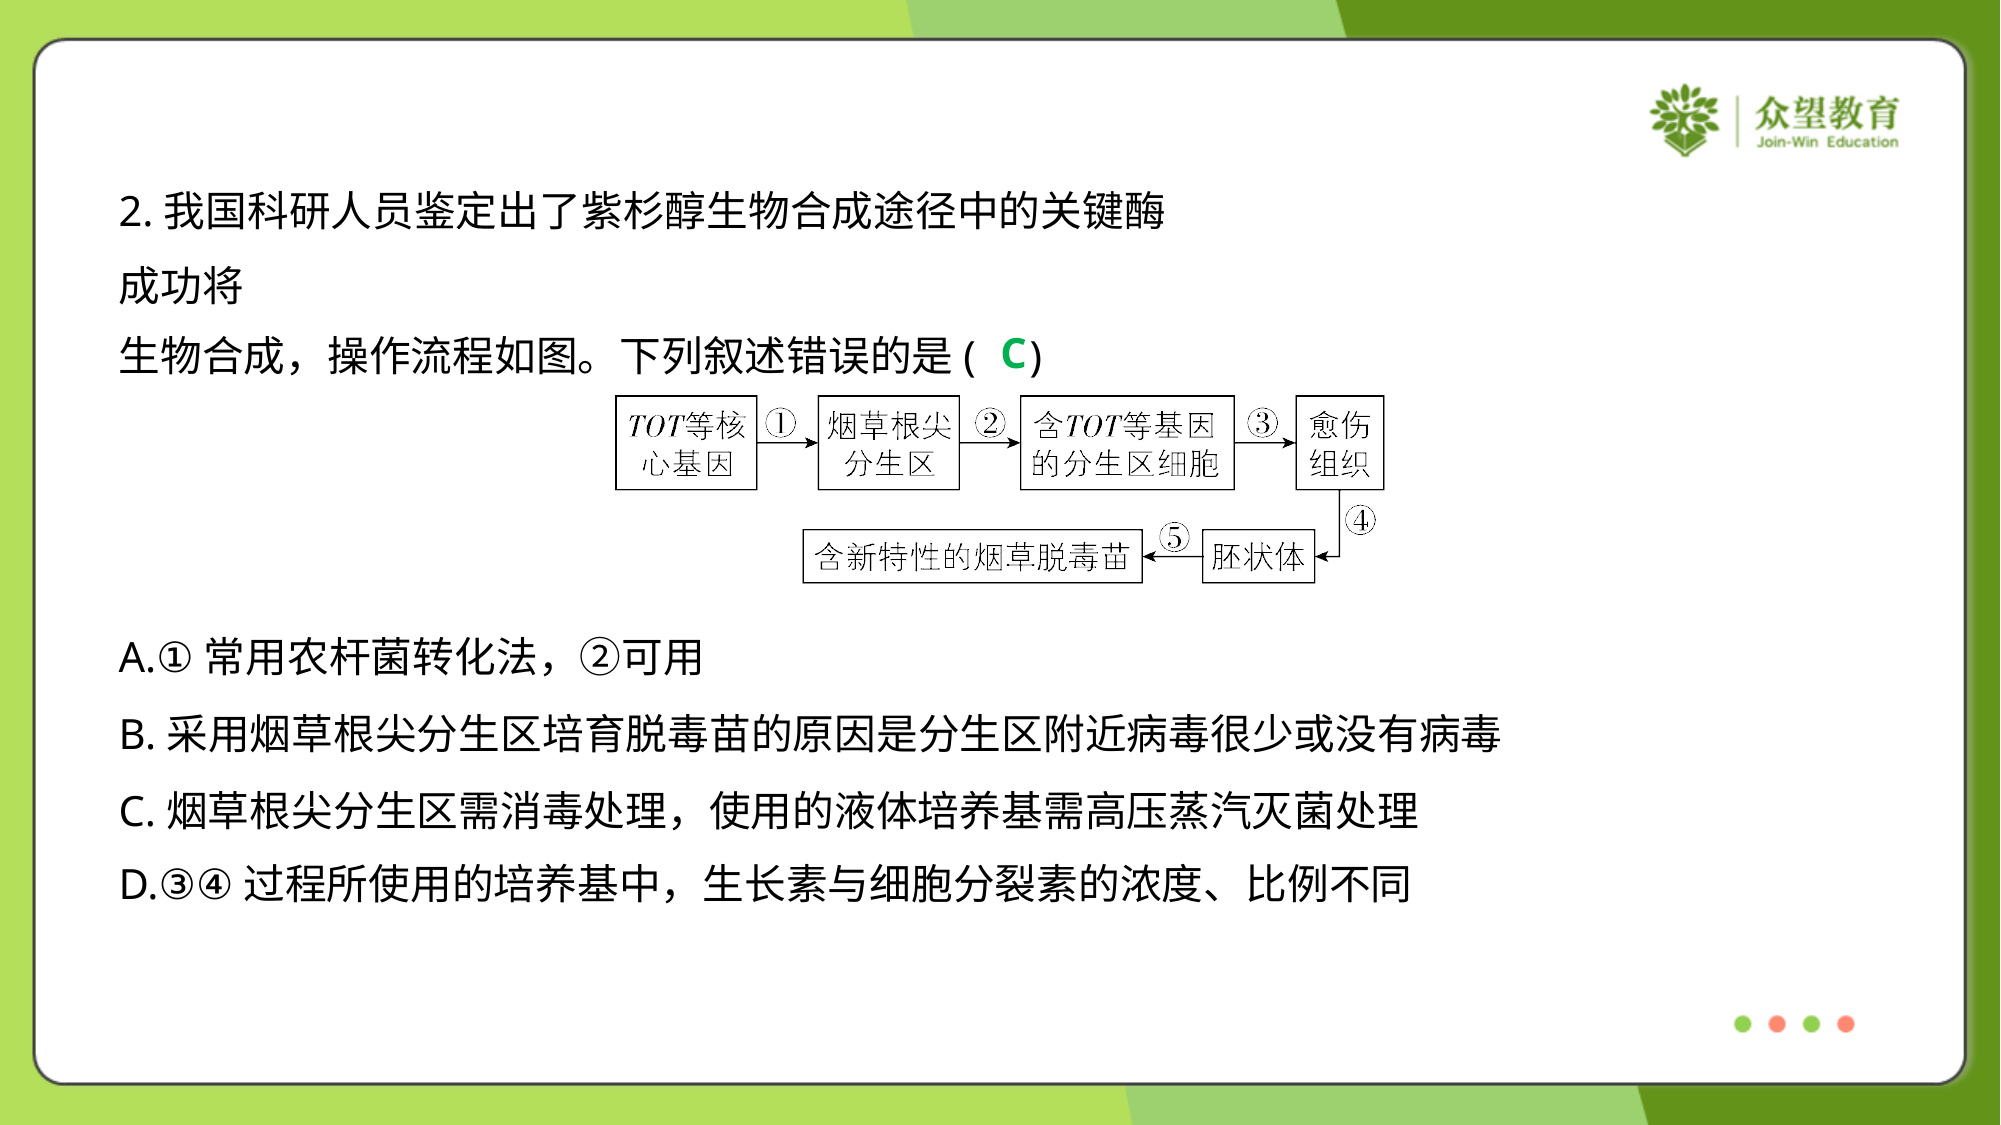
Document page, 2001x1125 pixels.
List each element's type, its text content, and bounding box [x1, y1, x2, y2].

text_box C [984, 306, 1043, 371]
picture [0, 0, 2000, 1125]
